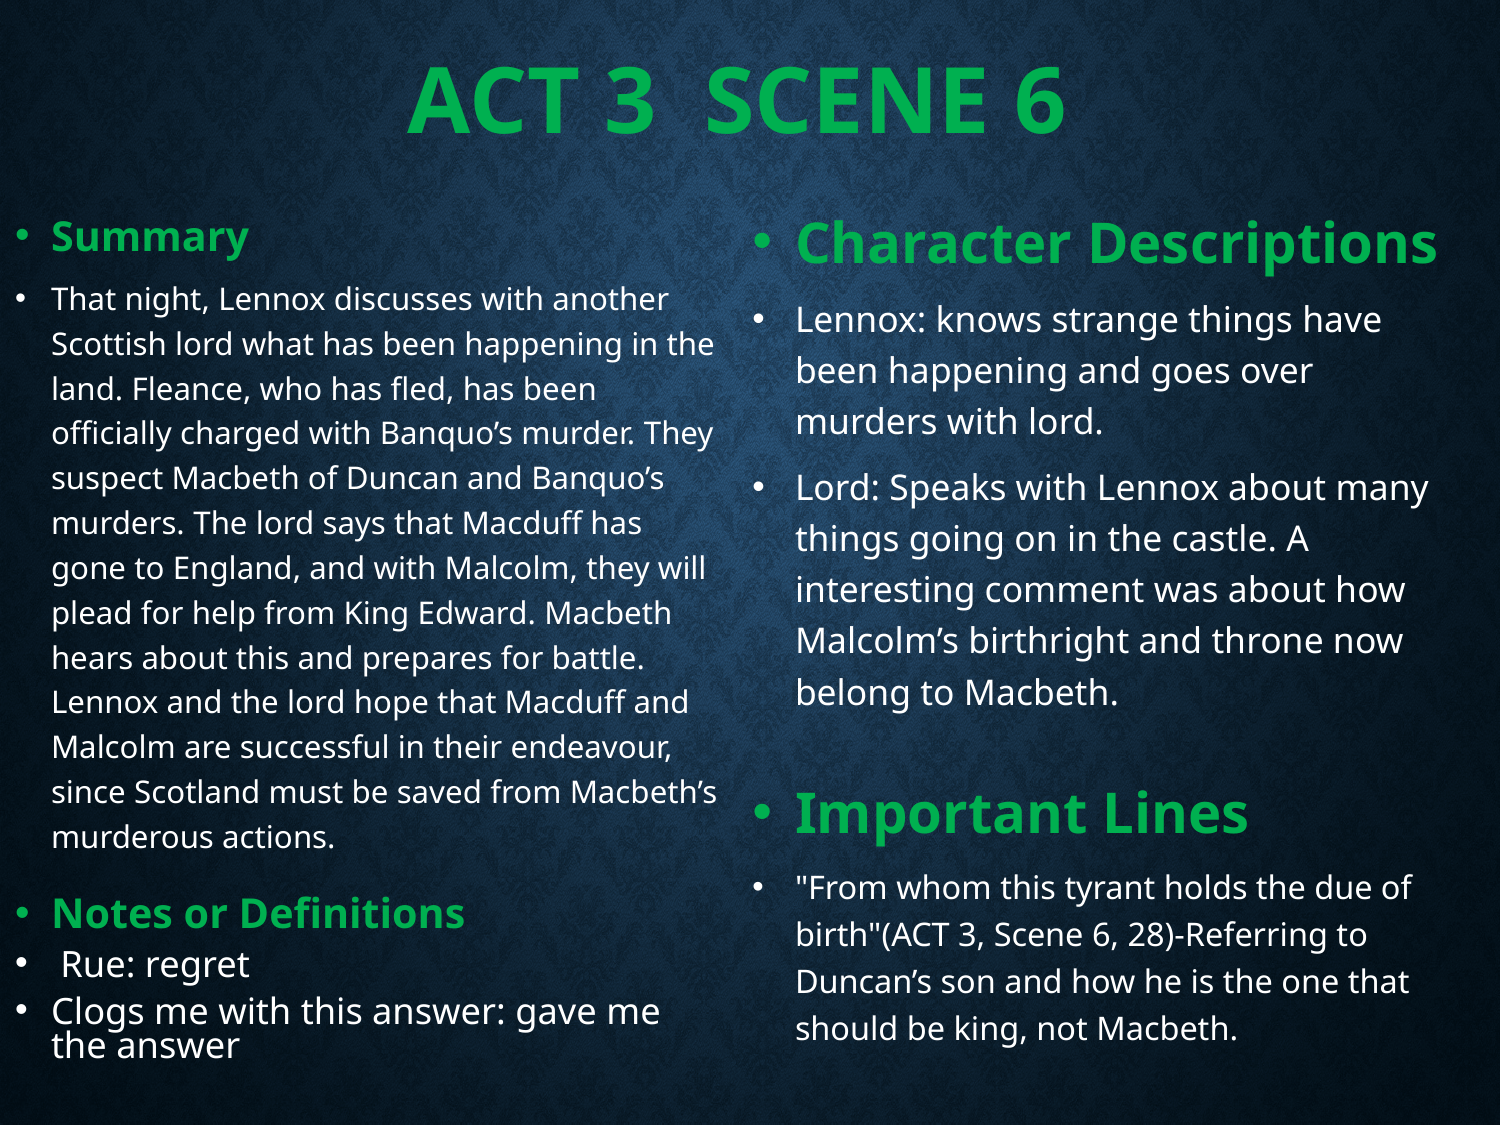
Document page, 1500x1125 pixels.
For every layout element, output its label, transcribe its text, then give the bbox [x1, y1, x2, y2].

list Summary That night, Lennox discusses with another Scottish lord what has been happening in the land. Fleance, who has fled, has been officially charged with Banquo’s murder. They suspect Macbeth of Duncan and Banquo’s murders. The lord says that Macduff has gone to England, and with Malcolm, they will plead for help from King Edward. Macbeth hears about this and prepares for battle. Lennox and the lord hope that Macduff and Malcolm are successful in their endeavour, since Scotland must be saved from Macbeth’s murderous actions. Notes or Definitions Rue: regret Clogs me with this answer: gave me the answer [0, 212, 738, 1125]
list Character Descriptions Lennox: knows strange things have been happening and goes over murders with lord. Lord: Speaks with Lennox about many things going on in the castle. A interesting comment was about how Malcolm’s birthright and throne now belong to Macbeth. Important Lines "From whom this tyrant holds the due of birth"(ACT 3, Scene 6, 28)-Referring to Duncan’s son and how he is the one that should be king, not Macbeth. [737, 212, 1463, 1075]
title Act 3 Scene 6 [112, 0, 1387, 212]
